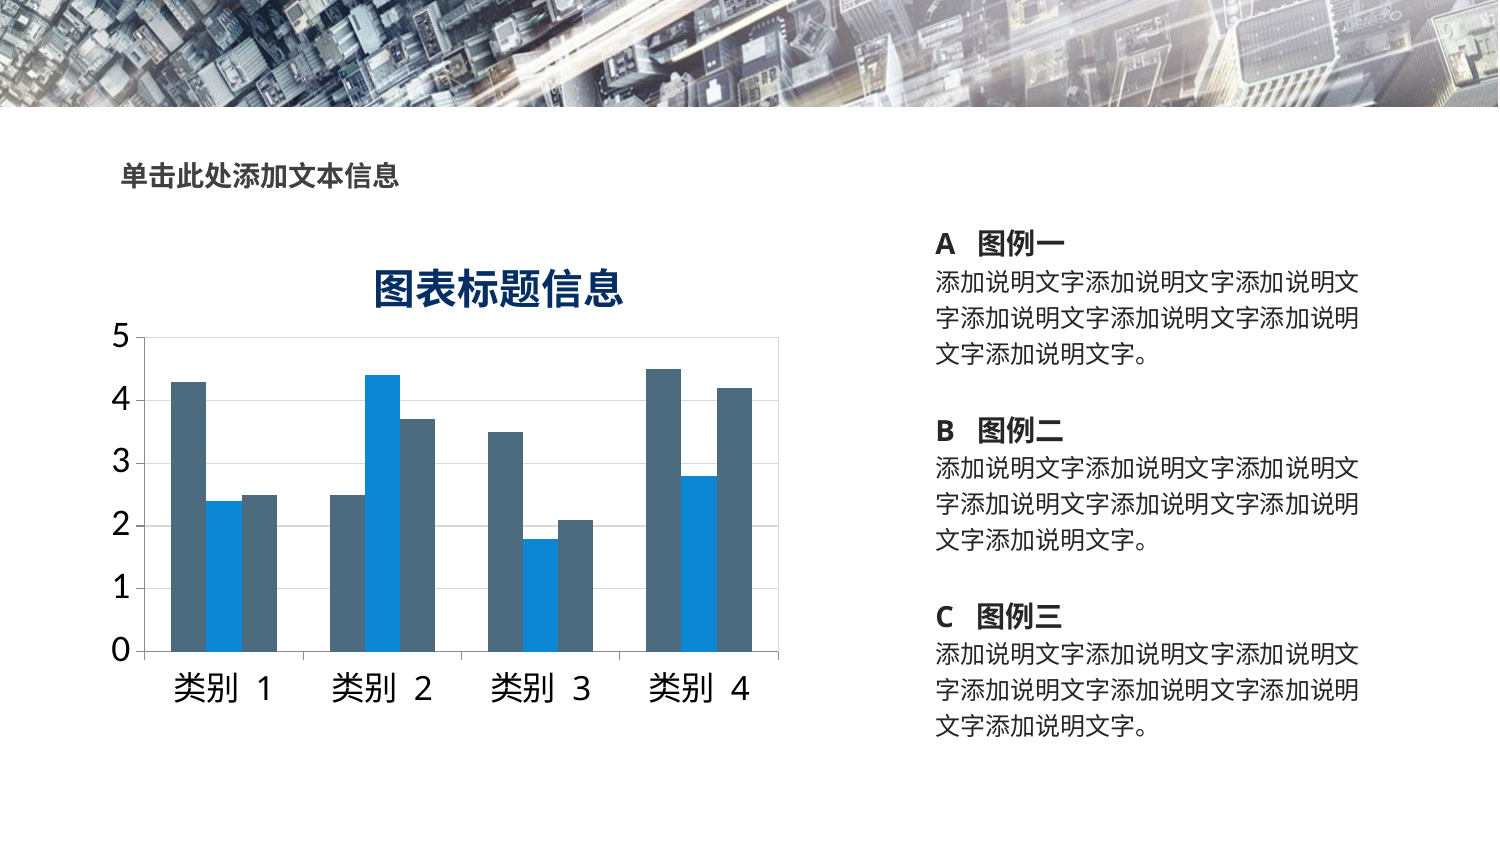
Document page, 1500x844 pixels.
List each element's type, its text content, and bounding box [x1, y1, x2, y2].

text_box B 图例二 添加说明文字添加说明文字添加说明文字添加说明文字添加说明文字添加说明文字添加说明文字。 [933, 397, 1394, 569]
text_box [112, 32, 739, 115]
chart [81, 243, 933, 736]
text_box A 图例一 添加说明文字添加说明文字添加说明文字添加说明文字添加说明文字添加说明文字添加说明文字。 [920, 211, 1394, 383]
text_box 单击此处添加文本信息 [105, 150, 543, 200]
picture [0, 0, 1498, 107]
text_box C 图例三 添加说明文字添加说明文字添加说明文字添加说明文字添加说明文字添加说明文字添加说明文字。 [920, 583, 1394, 755]
